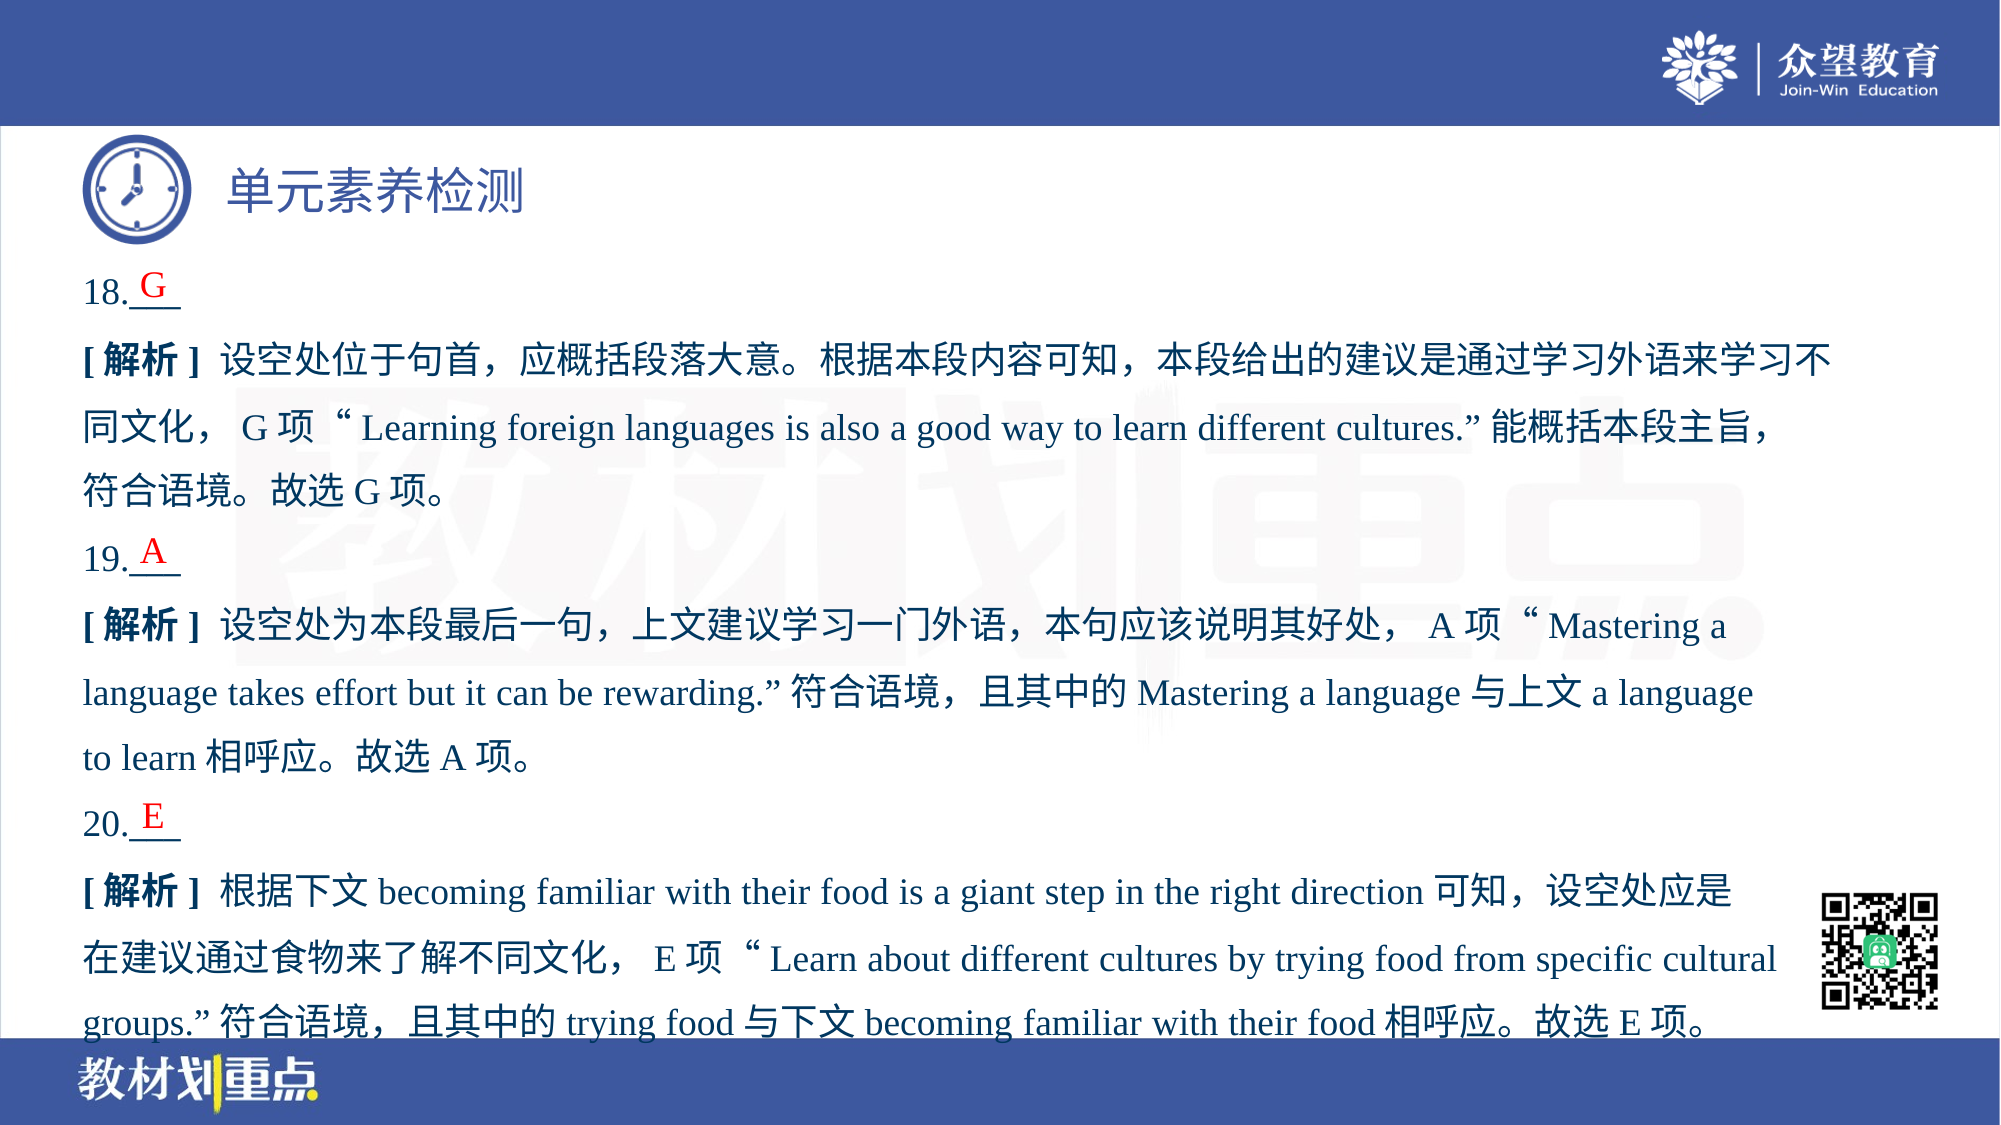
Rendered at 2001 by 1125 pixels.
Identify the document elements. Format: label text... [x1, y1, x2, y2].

text_box [解析] 设空处位于句首，应概括段落大意。根据本段内容可知，本段给出的建议是通过学习外语来学习不 同文化，G项“Learning foreign languages is also a good way to learn different cultures.”能概括本段主旨， 符合语境。故选G项。 [82, 314, 1817, 506]
picture [0, 0, 2000, 1125]
text_box [解析] 设空处为本段最后一句，上文建议学习一门外语，本句应该说明其好处，A项“Mastering a language takes effort but it can be rewarding.”符合语境，且其中的Mastering a language与上文a language to learn相呼应。故选A项。 [82, 579, 1817, 771]
text_box E [128, 771, 179, 830]
text_box 20.___ [82, 779, 1817, 837]
text_box A [126, 506, 181, 565]
text_box 18.___ [82, 247, 1817, 306]
text_box G [126, 239, 181, 299]
text_box 19.___ [82, 513, 1817, 572]
text_box [解析] 根据下文becoming familiar with their food is a giant step in the right direction可知，设空处应是 在建议通过食物来了解不同文化，E项“Learn about different cultures by trying food from specific cultural groups.”符合语境，且其中的trying food与下文becoming familiar with their food相呼应。故选E项。 [82, 845, 1817, 1037]
